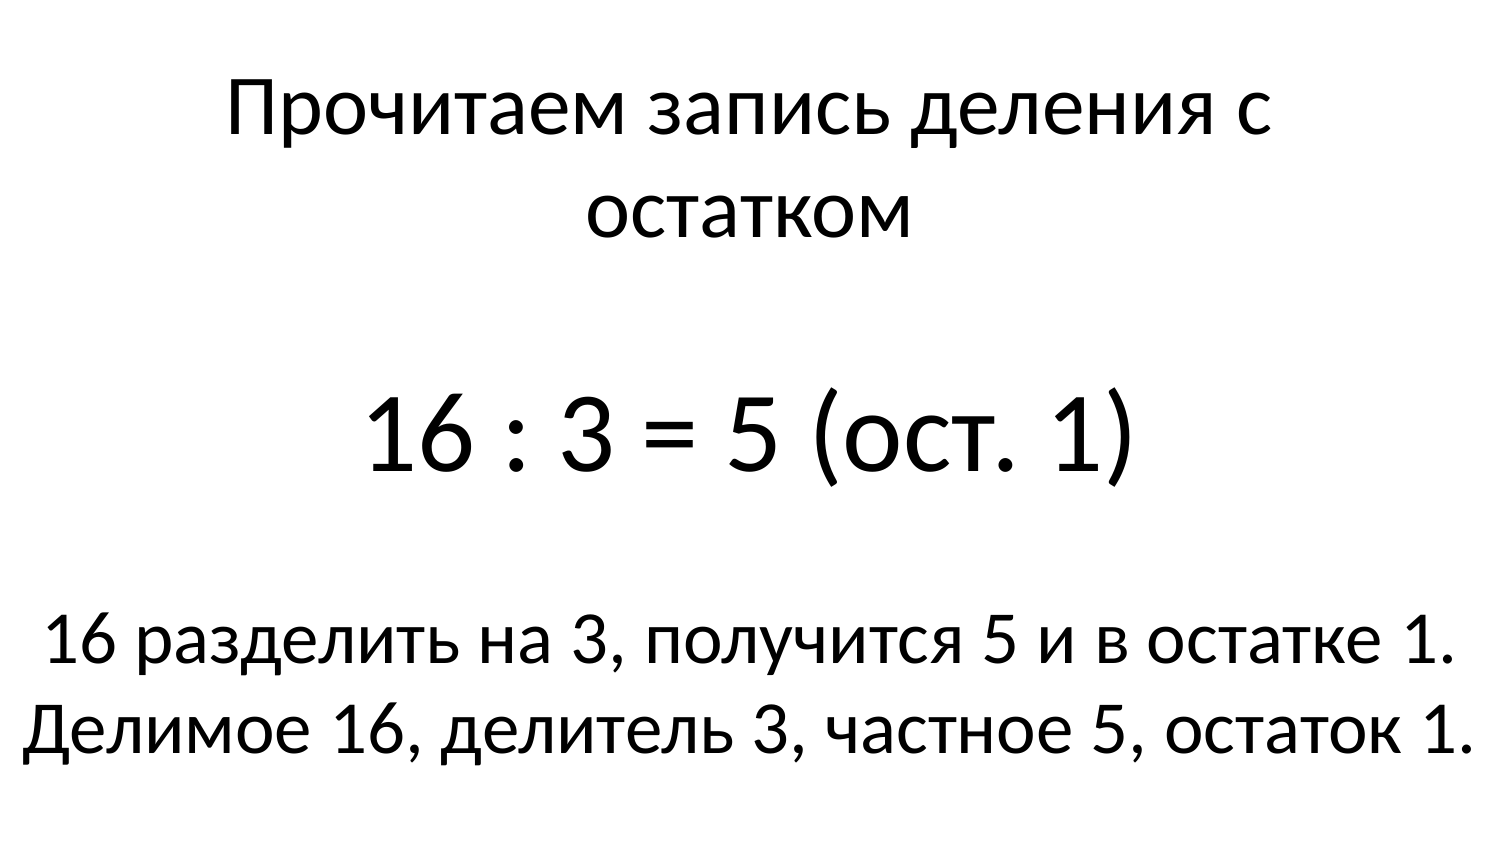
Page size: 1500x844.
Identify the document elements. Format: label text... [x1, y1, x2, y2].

title Прочитаем запись деления с остатком 16 : 3 = 5 (ост. 1) [75, 33, 1425, 510]
text_box 16 разделить на 3, получится 5 и в остатке 1. Делимое 16, делитель 3, частное 5, остаток 1. [0, 575, 1500, 782]
